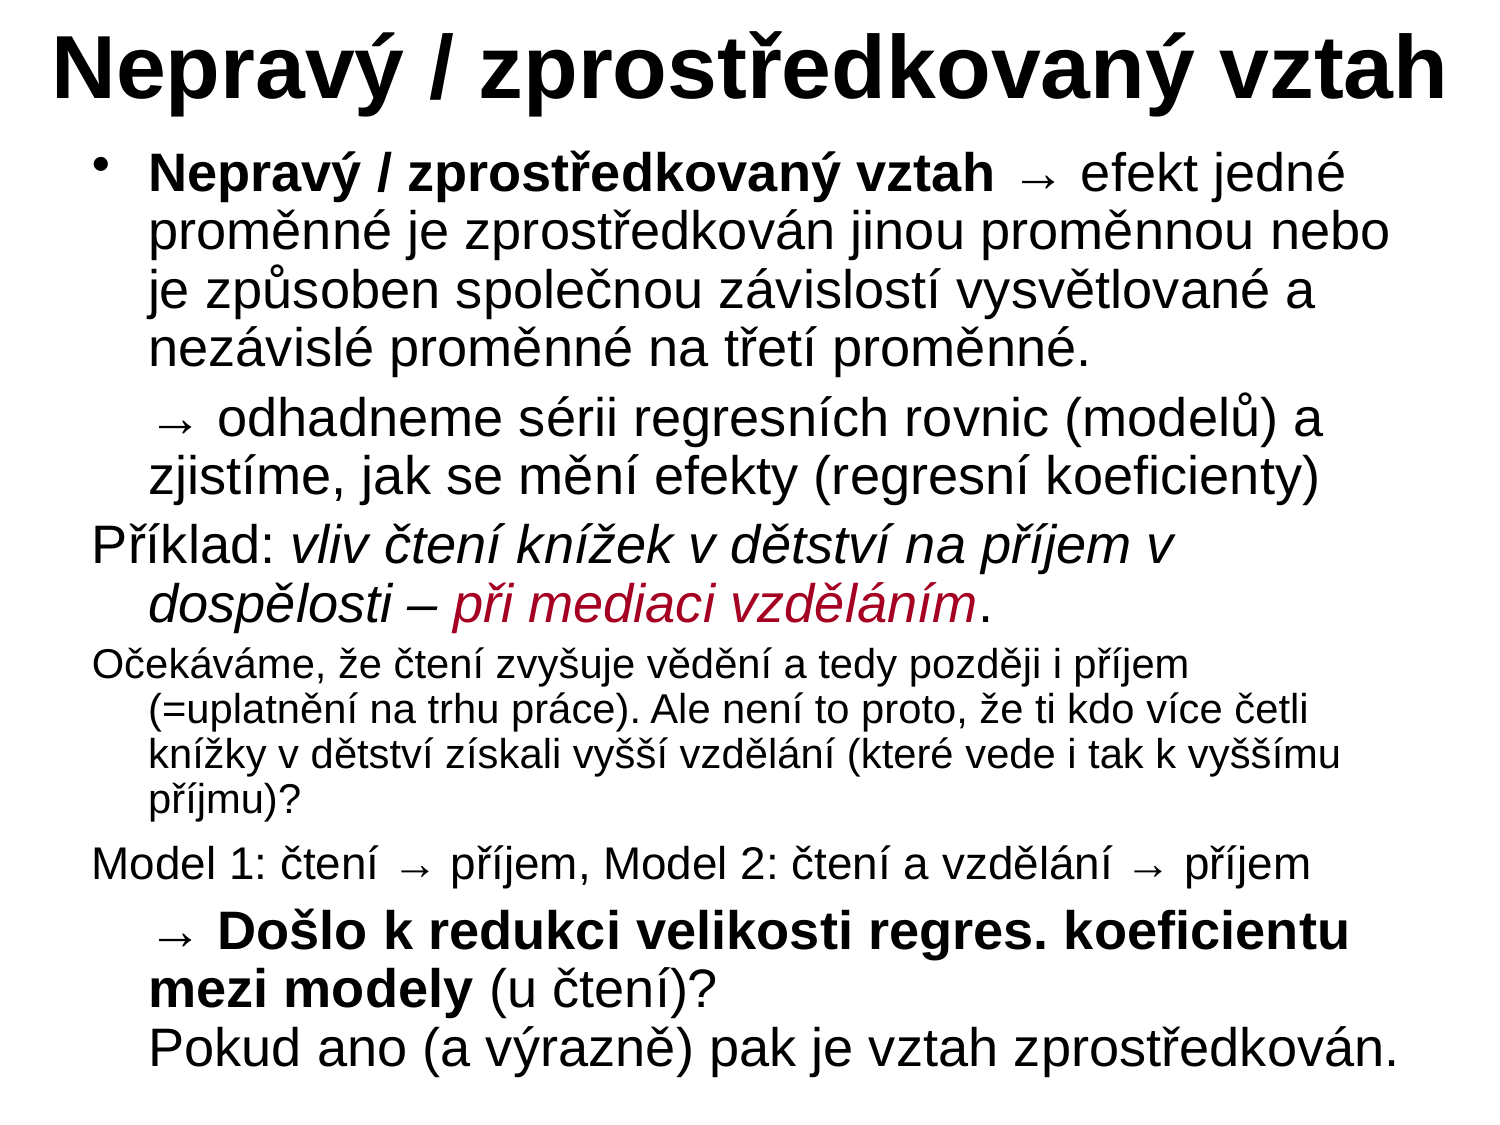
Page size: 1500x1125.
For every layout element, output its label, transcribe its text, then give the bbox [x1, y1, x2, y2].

title Nepravý / zprostředkovaný vztah [0, 0, 1500, 126]
list Nepravý / zprostředkovaný vztah → efekt jedné proměnné je zprostředkován jinou proměnnou nebo je způsoben společnou závislostí vysvětlované a nezávislé proměnné na třetí proměnné. → odhadneme sérii regresních rovnic (modelů) a zjistíme, jak se mění efekty (regresní koeficienty) Příklad: vliv čtení knížek v dětství na příjem v dospělosti – při mediaci vzděláním. Očekáváme, že čtení zvyšuje vědění a tedy později i příjem (=uplatnění na trhu práce). Ale není to proto, že ti kdo více četli knížky v dětství získali vyšší vzdělání (které vede i tak k vyššímu příjmu)? Model 1: čtení → příjem, Model 2: čtení a vzdělání → příjem → Došlo k redukci velikosti regres. koeficientu mezi modely (u čtení)? Pokud ano (a výrazně) pak je vztah zprostředkován. [76, 137, 1427, 1028]
